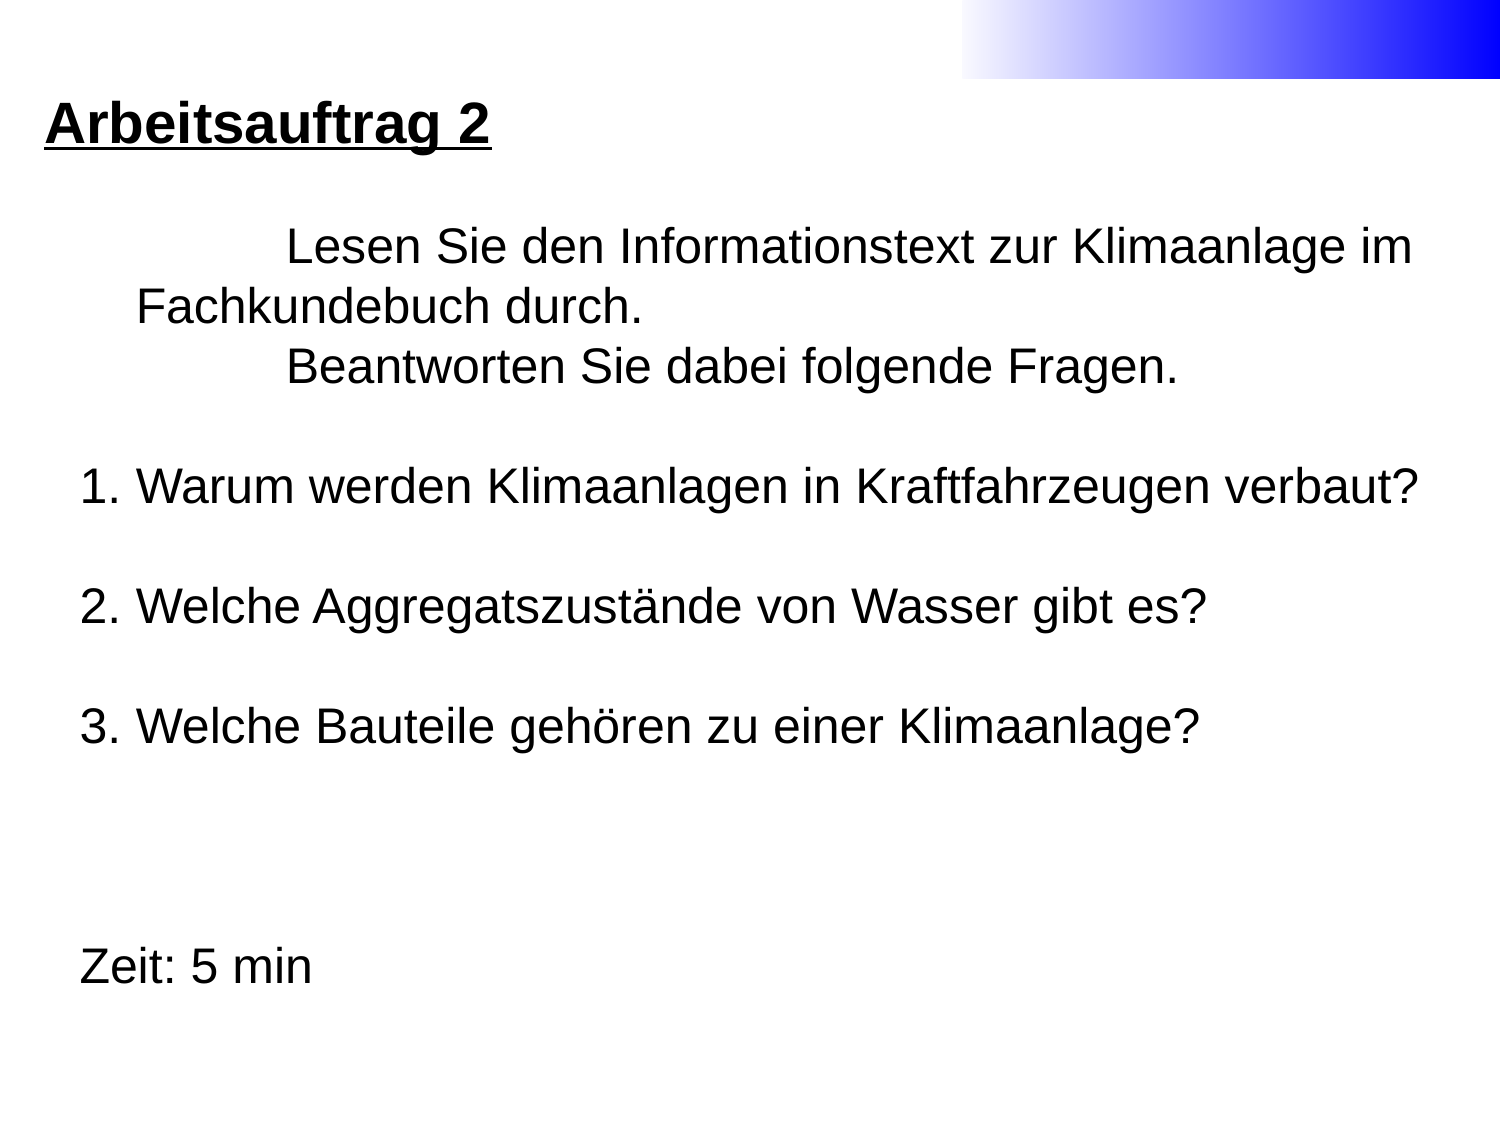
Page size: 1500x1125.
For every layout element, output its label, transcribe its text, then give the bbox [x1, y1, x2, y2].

text_box Arbeitsauftrag 2 [29, 78, 1176, 233]
text_box Lesen Sie den Informationstext zur Klimaanlage im Fachkundebuch durch. Beantworten Sie dabei folgende Fragen. Warum werden Klimaanlagen in Kraftfahrzeugen verbaut? Welche Aggregatszustände von Wasser gibt es? Welche Bauteile gehören zu einer Klimaanlage? Zeit: 5 min [64, 205, 1436, 1061]
